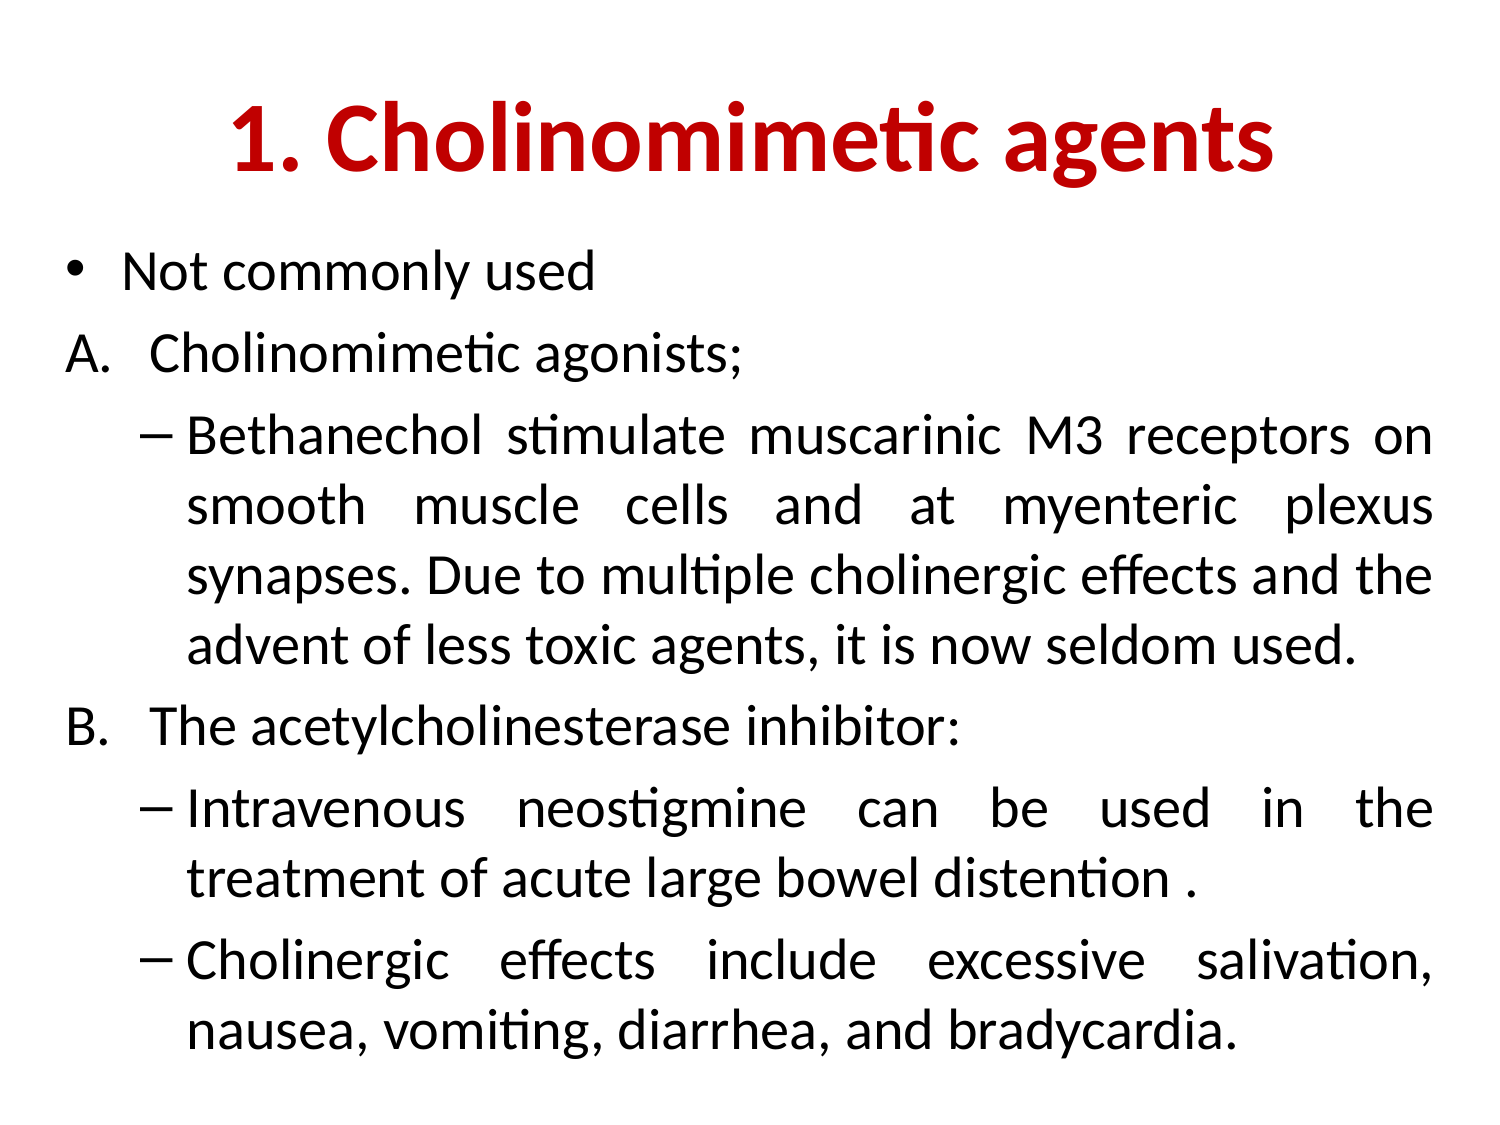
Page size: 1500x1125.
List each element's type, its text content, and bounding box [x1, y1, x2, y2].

title 1. Cholinomimetic agents [76, 37, 1427, 224]
list Not commonly used Cholinomimetic agonists; Bethanechol stimulate muscarinic M3 receptors on smooth muscle cells and at myenteric plexus synapses. Due to multiple cholinergic effects and the advent of less toxic agents, it is now seldom used. The acetylcholinesterase inhibitor: Intravenous neostigmine can be used in the treatment of acute large bowel distention . Cholinergic effects include excessive salivation, nausea, vomiting, diarrhea, and bradycardia. [50, 224, 1450, 1113]
